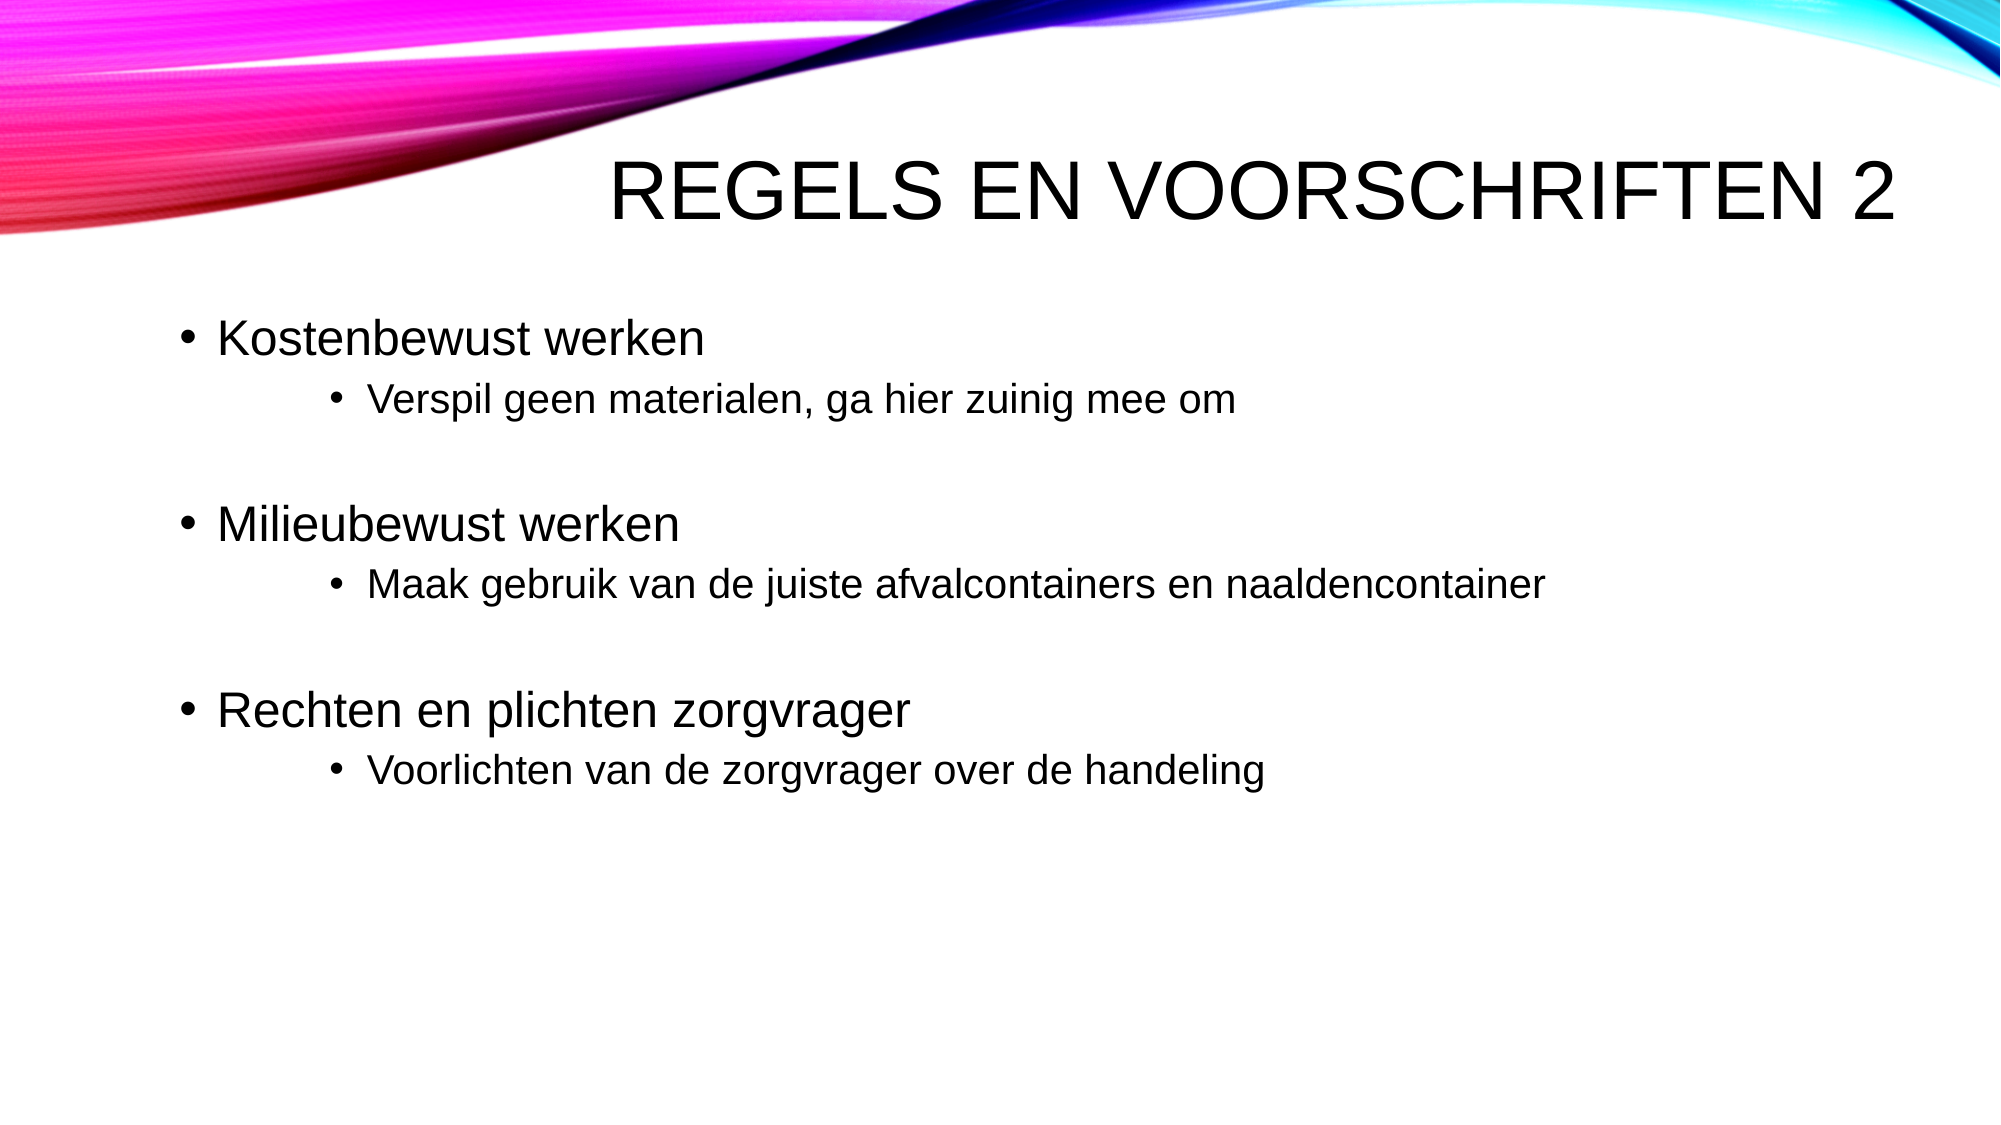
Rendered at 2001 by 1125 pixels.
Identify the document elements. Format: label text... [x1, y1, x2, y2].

picture [1910, 0, 2000, 45]
picture [0, 0, 2000, 237]
picture [1890, 0, 2000, 75]
list Kostenbewust werken Verspil geen materialen, ga hier zuinig mee om Milieubewust werken Maak gebruik van de juiste afvalcontainers en naaldencontainer Rechten en plichten zorgvrager Voorlichten van de zorgvrager over de handeling [164, 305, 1829, 1048]
title Regels en voorschriften 2 [562, 82, 1913, 303]
